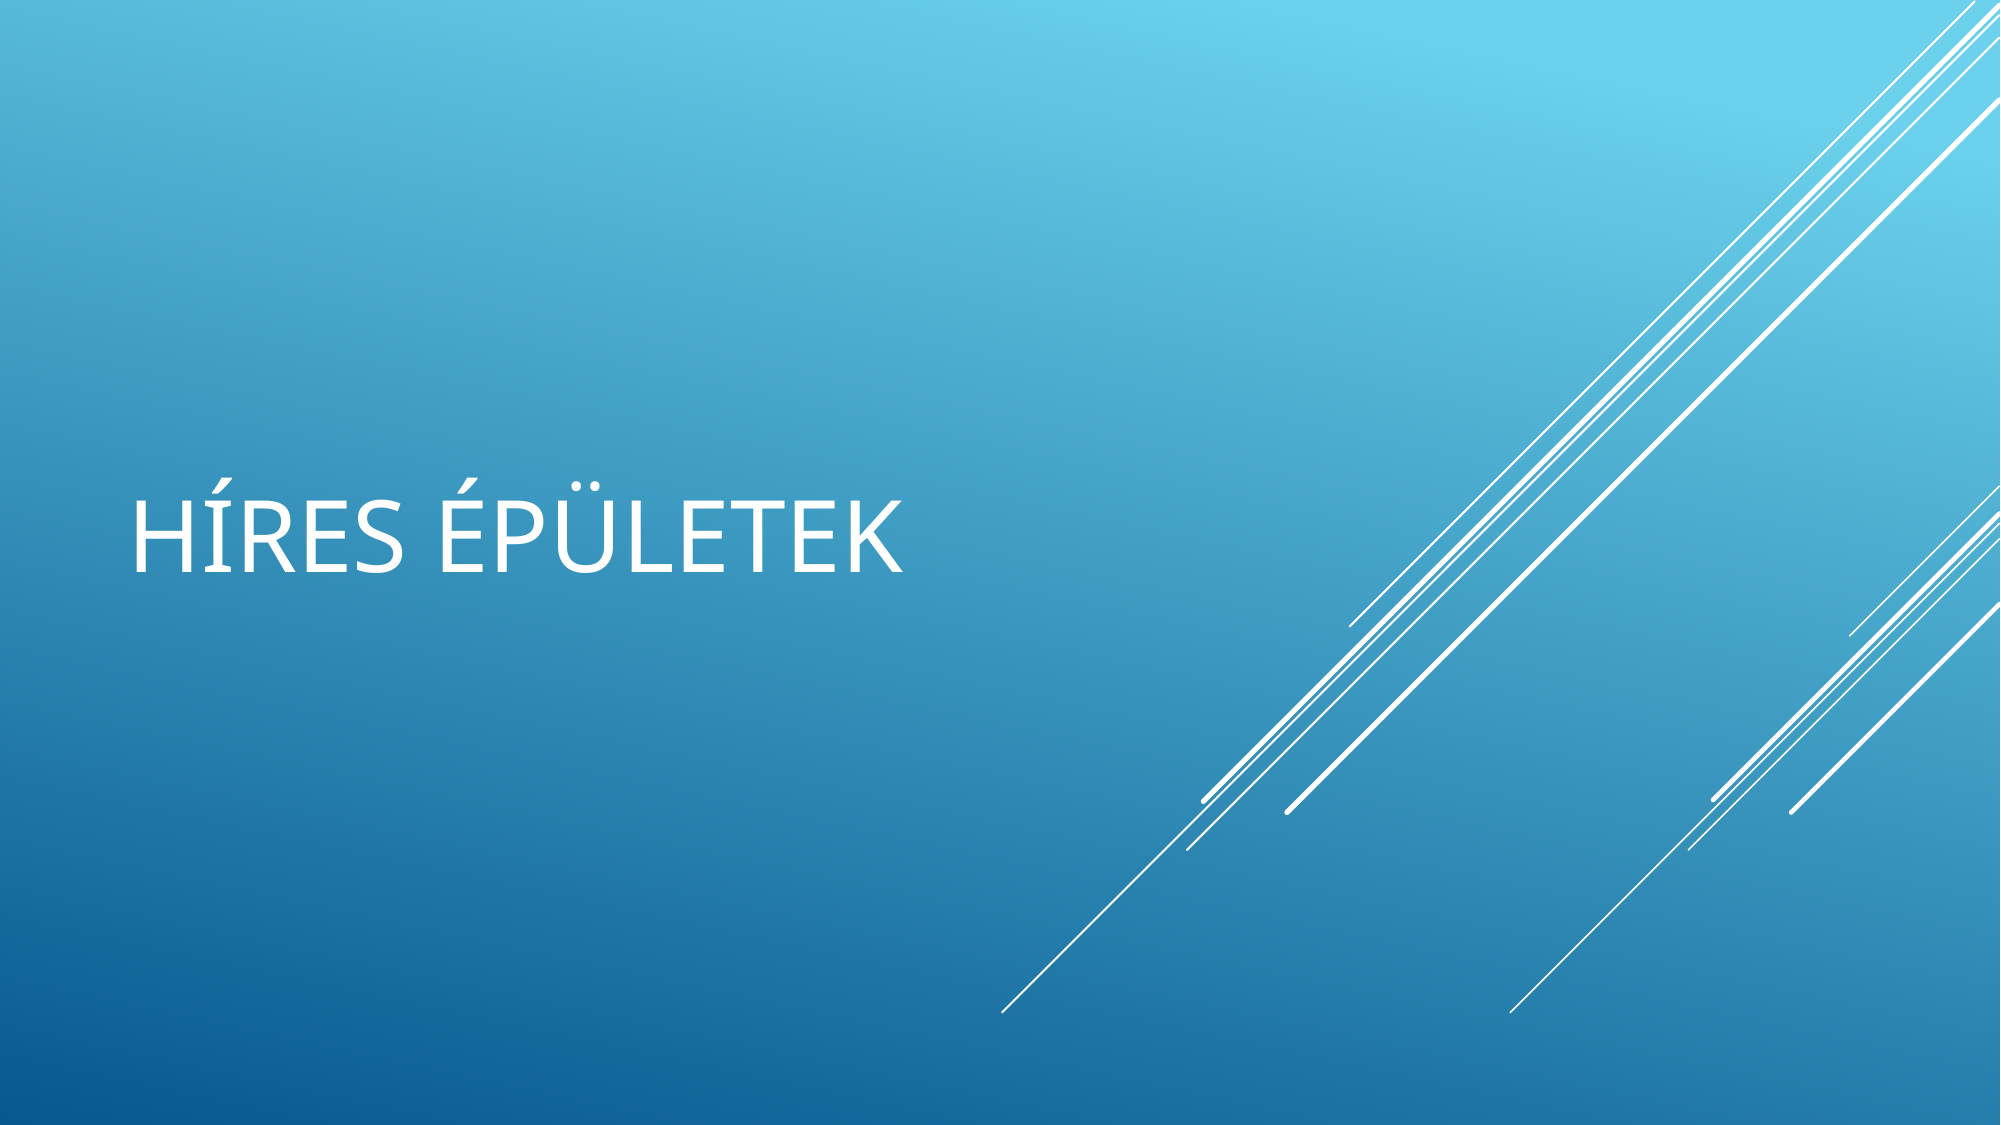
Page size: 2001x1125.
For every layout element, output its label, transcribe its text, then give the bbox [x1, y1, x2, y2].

title Híres épületek [112, 112, 1425, 600]
